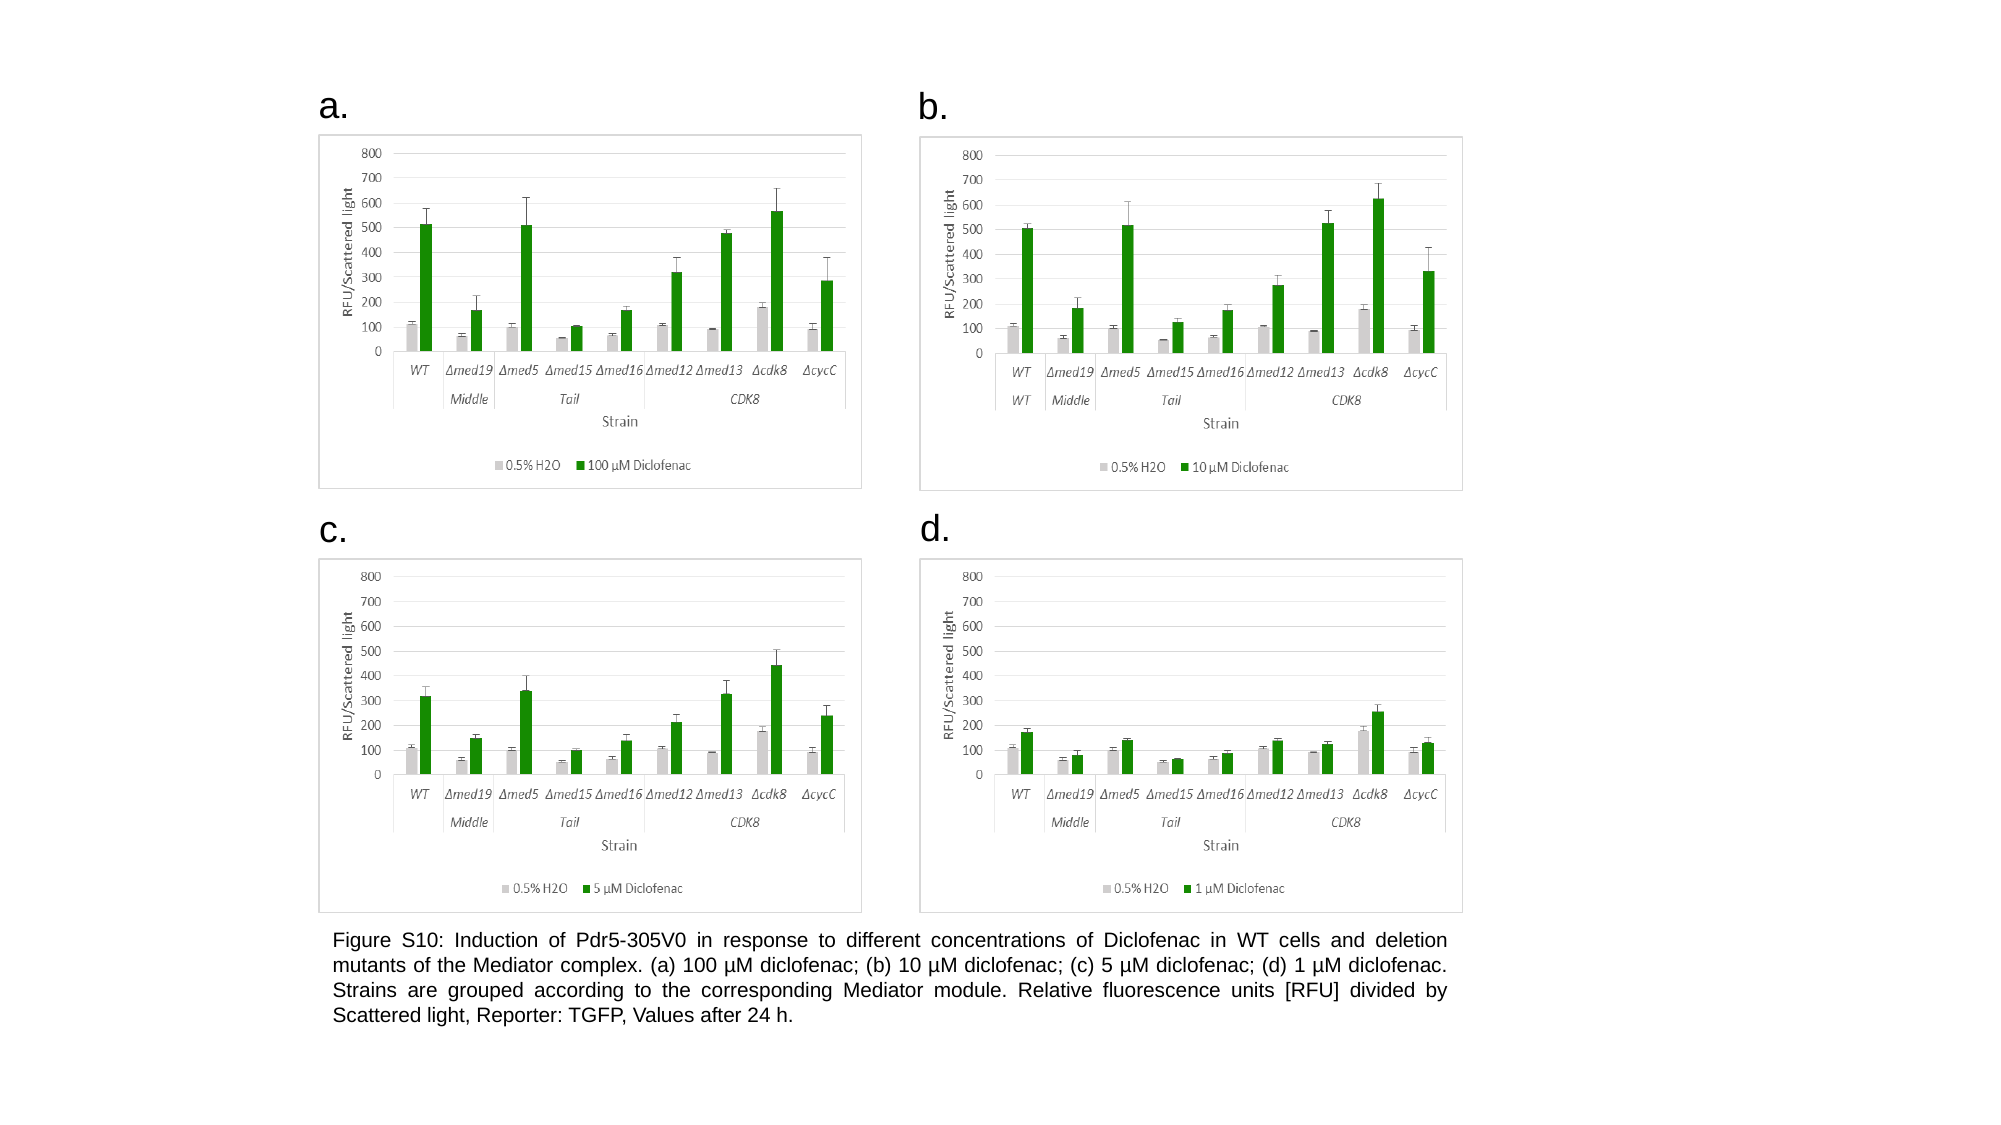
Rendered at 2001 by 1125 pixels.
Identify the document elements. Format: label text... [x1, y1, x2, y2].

text_box Figure S10: Induction of Pdr5-305V0 in response to different concentrations of Diclofenac in WT cells and deletion mutants of the Mediator complex. (a) 100 µM diclofenac; (b) 10 µM diclofenac; (c) 5 µM diclofenac; (d) 1 µM diclofenac. Strains are grouped according to the corresponding Mediator module. Relative fluorescence units [RFU] divided by Scattered light, Reporter: TGFP, Values after 24 h. [318, 919, 1463, 1035]
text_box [303, 73, 1463, 913]
